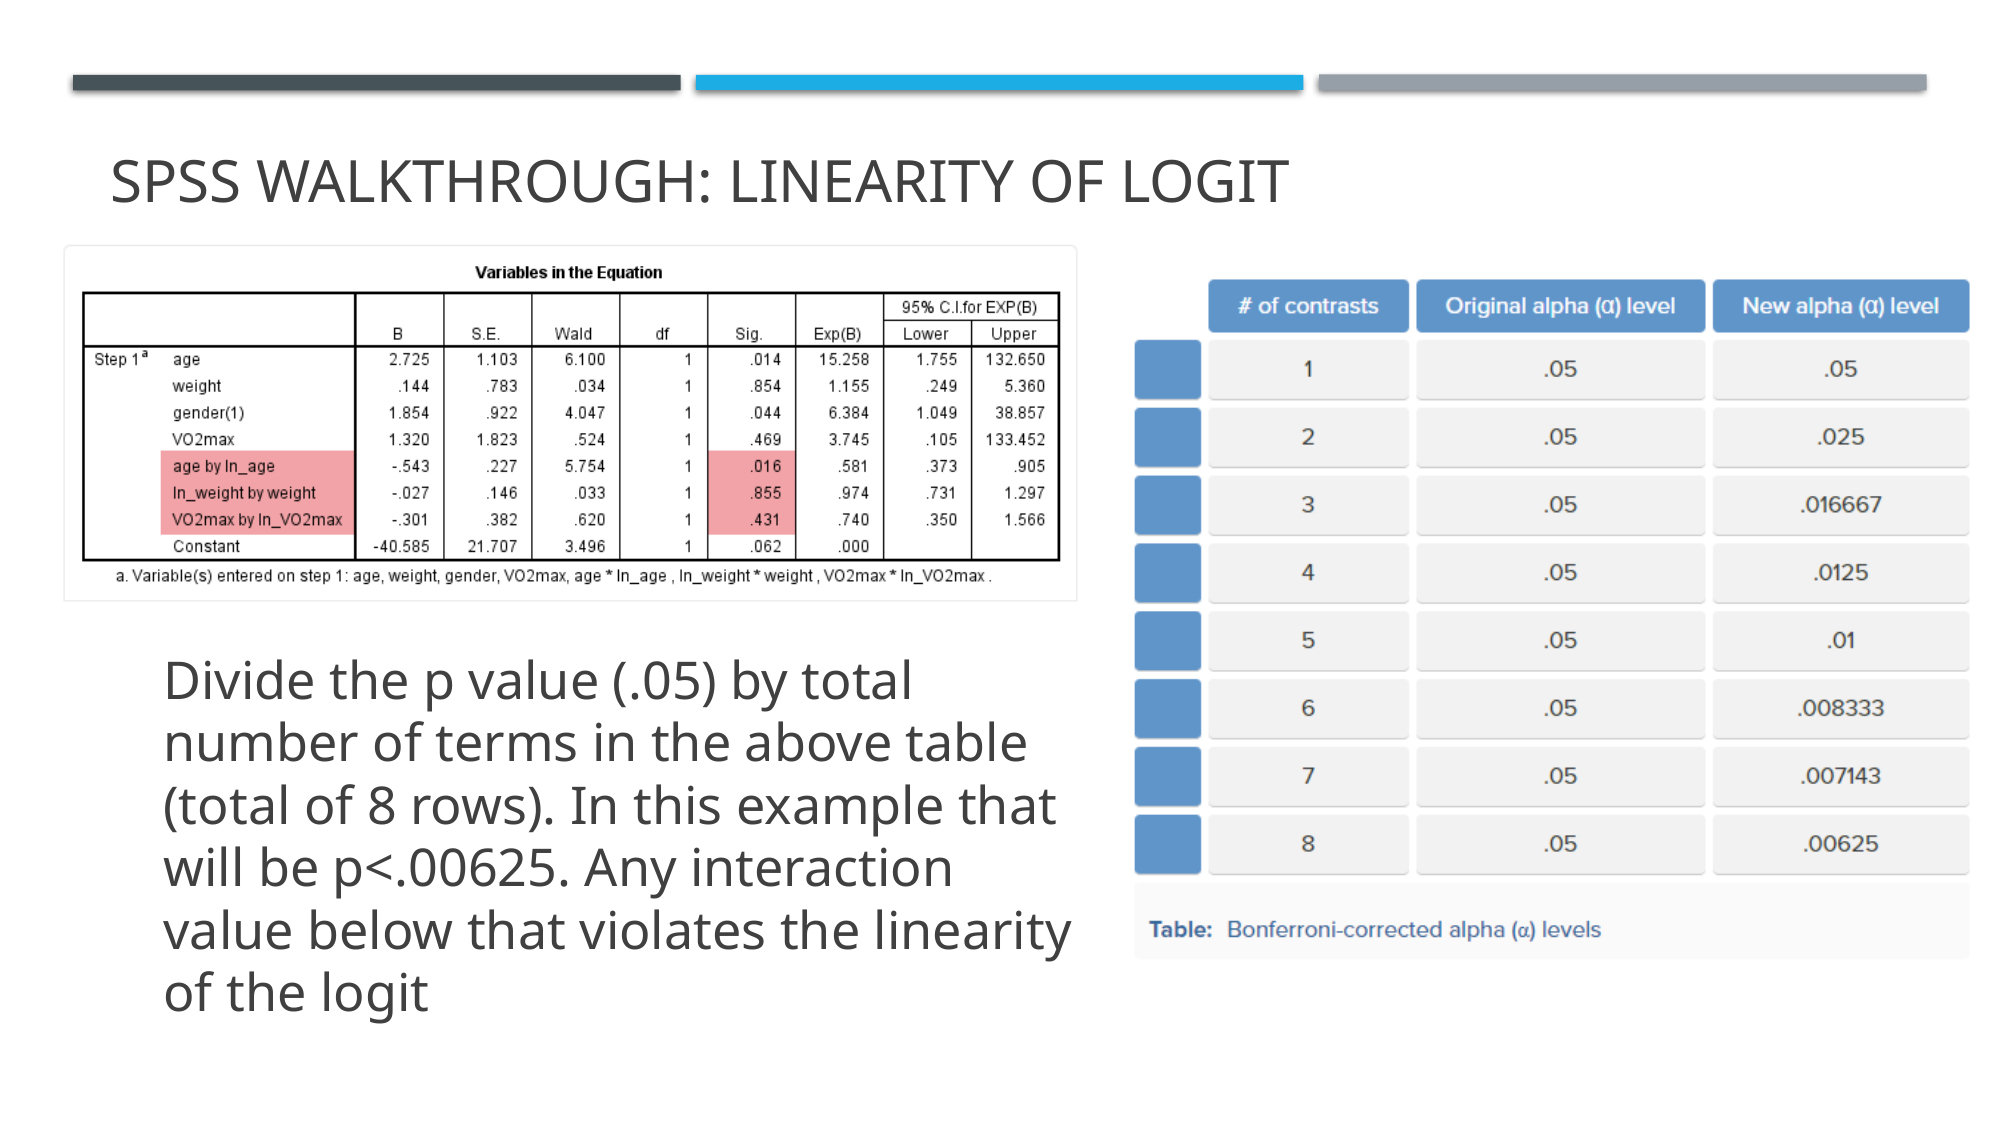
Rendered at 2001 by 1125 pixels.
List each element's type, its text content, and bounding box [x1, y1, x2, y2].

list Divide the p value (.05) by total number of terms in the above table (total of 8 rows). In this example that will be p<.00625. Any interaction value below that violates the linearity of the logit [95, 639, 1092, 1070]
picture [36, 240, 2000, 987]
title SPSS WALKTHROUGH: linearity of logit [95, 115, 1905, 222]
